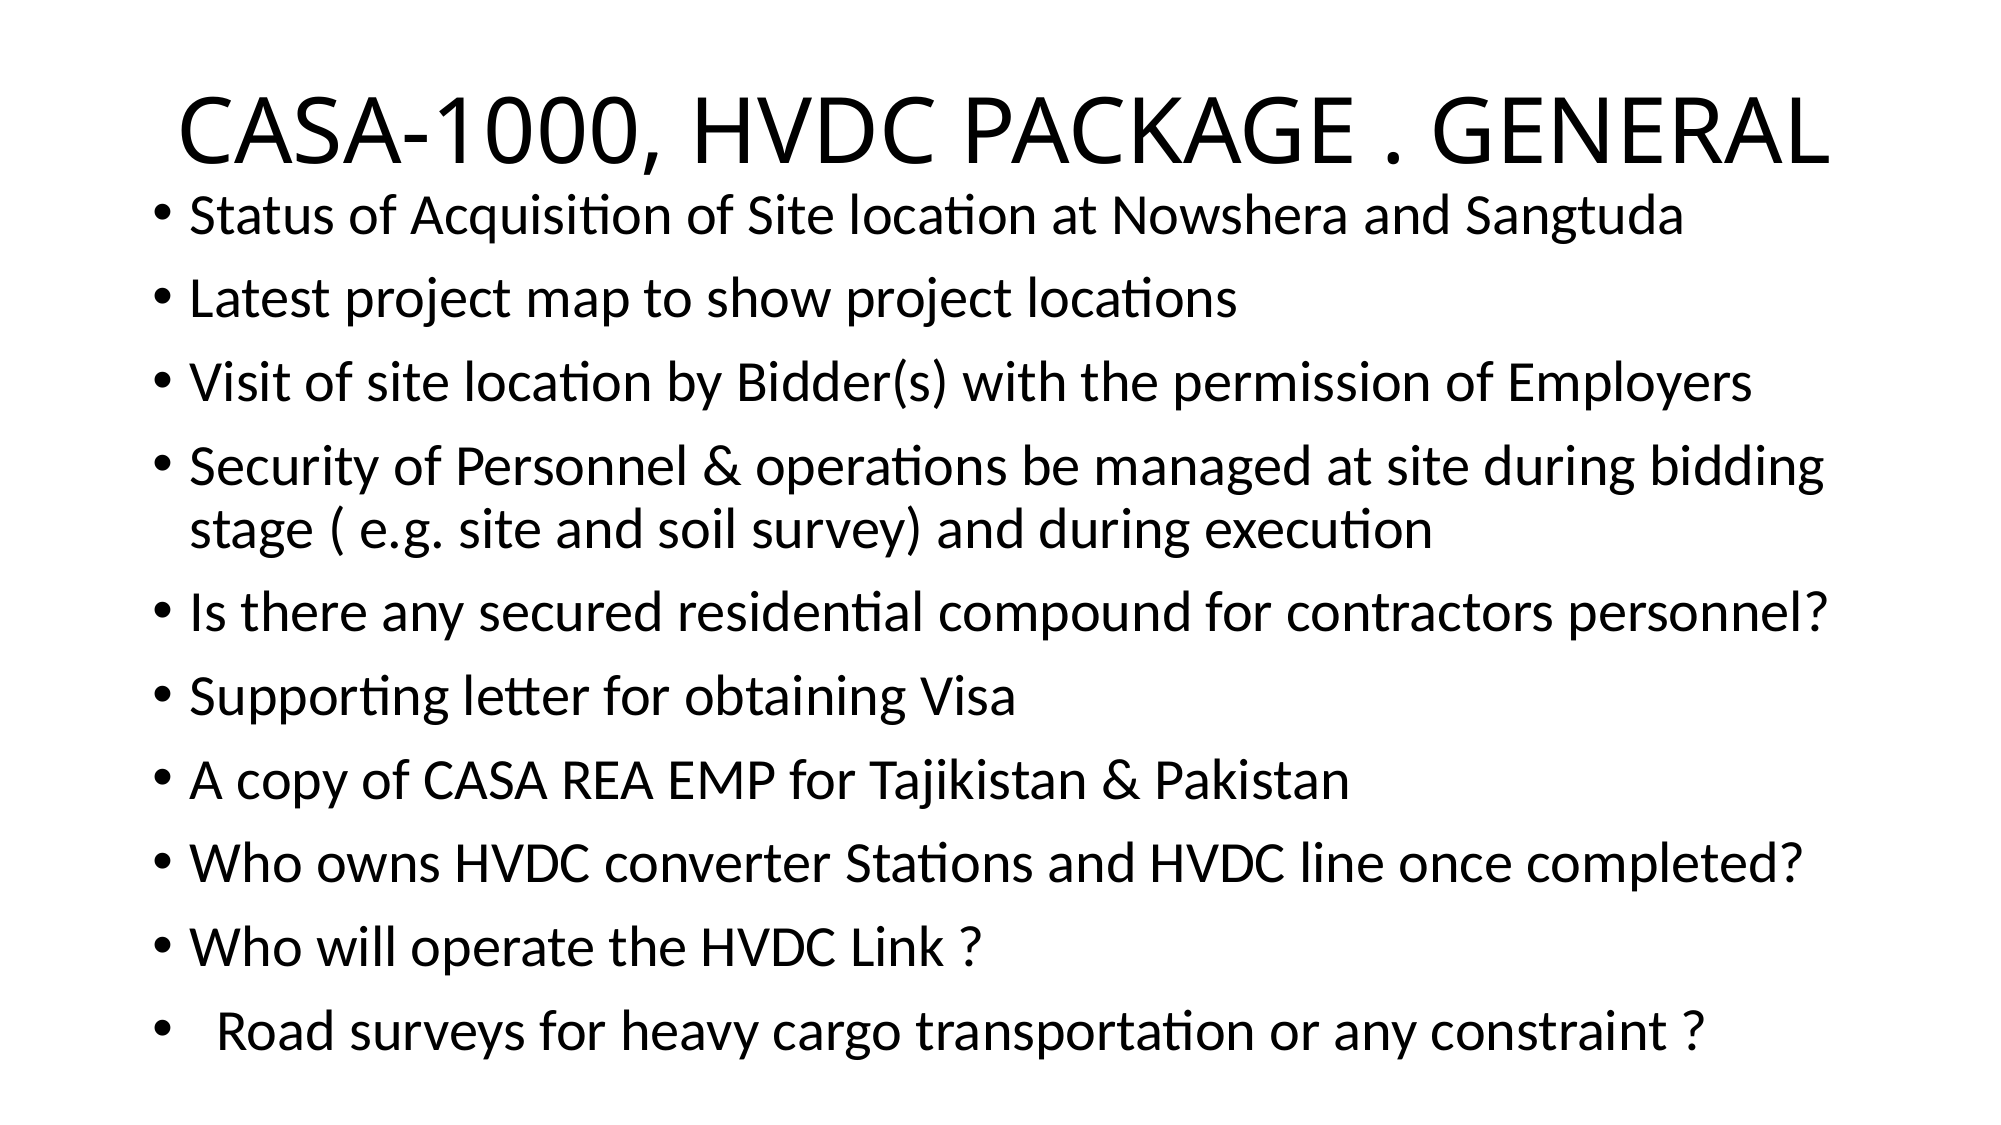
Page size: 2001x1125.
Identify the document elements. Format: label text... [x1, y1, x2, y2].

title CASA-1000, HVDC PACKAGE . GENERAL [137, 45, 1863, 176]
list Status of Acquisition of Site location at Nowshera and Sangtuda Latest project map to show project locations Visit of site location by Bidder(s) with the permission of Employers Security of Personnel & operations be managed at site during bidding stage ( e.g. site and soil survey) and during execution Is there any secured residential compound for contractors personnel? Supporting letter for obtaining Visa A copy of CASA REA EMP for Tajikistan & Pakistan Who owns HVDC converter Stations and HVDC line once completed? Who will operate the HVDC Link ? Road surveys for heavy cargo transportation or any constraint ? [137, 176, 1863, 1125]
